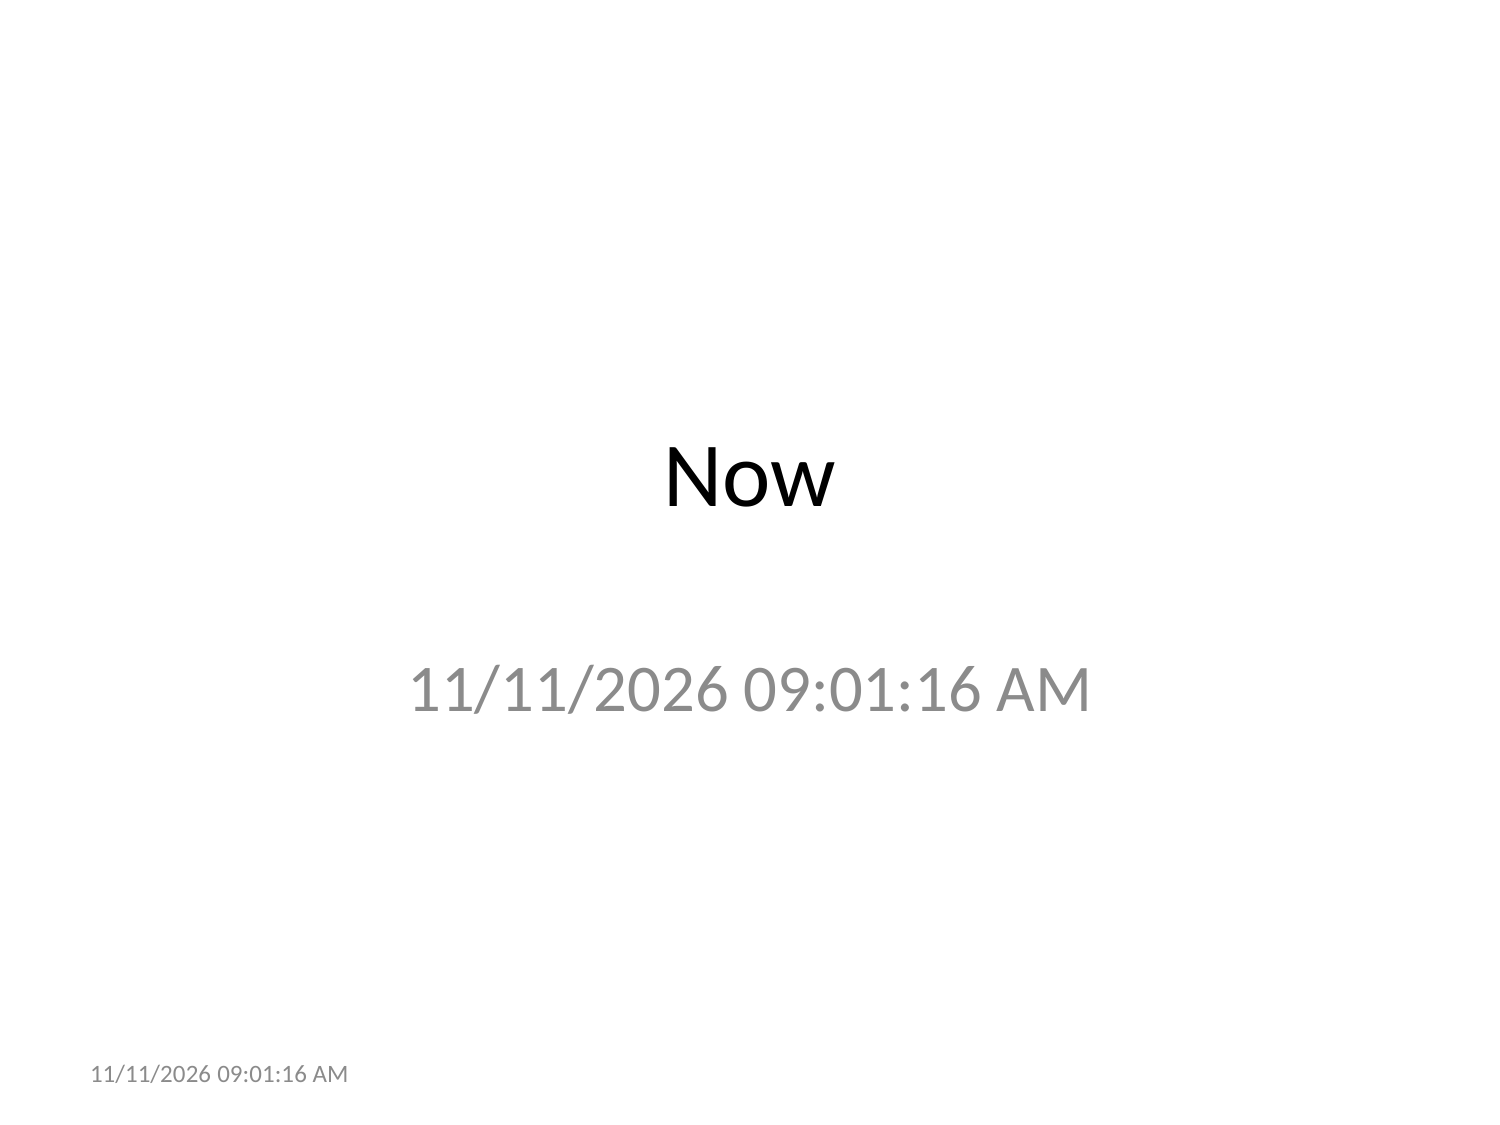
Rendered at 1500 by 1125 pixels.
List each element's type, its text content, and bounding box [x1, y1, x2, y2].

title Now [112, 349, 1388, 591]
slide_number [75, 1042, 425, 1103]
subtitle 2011-12-19 10:20:04 AM [225, 637, 1275, 925]
